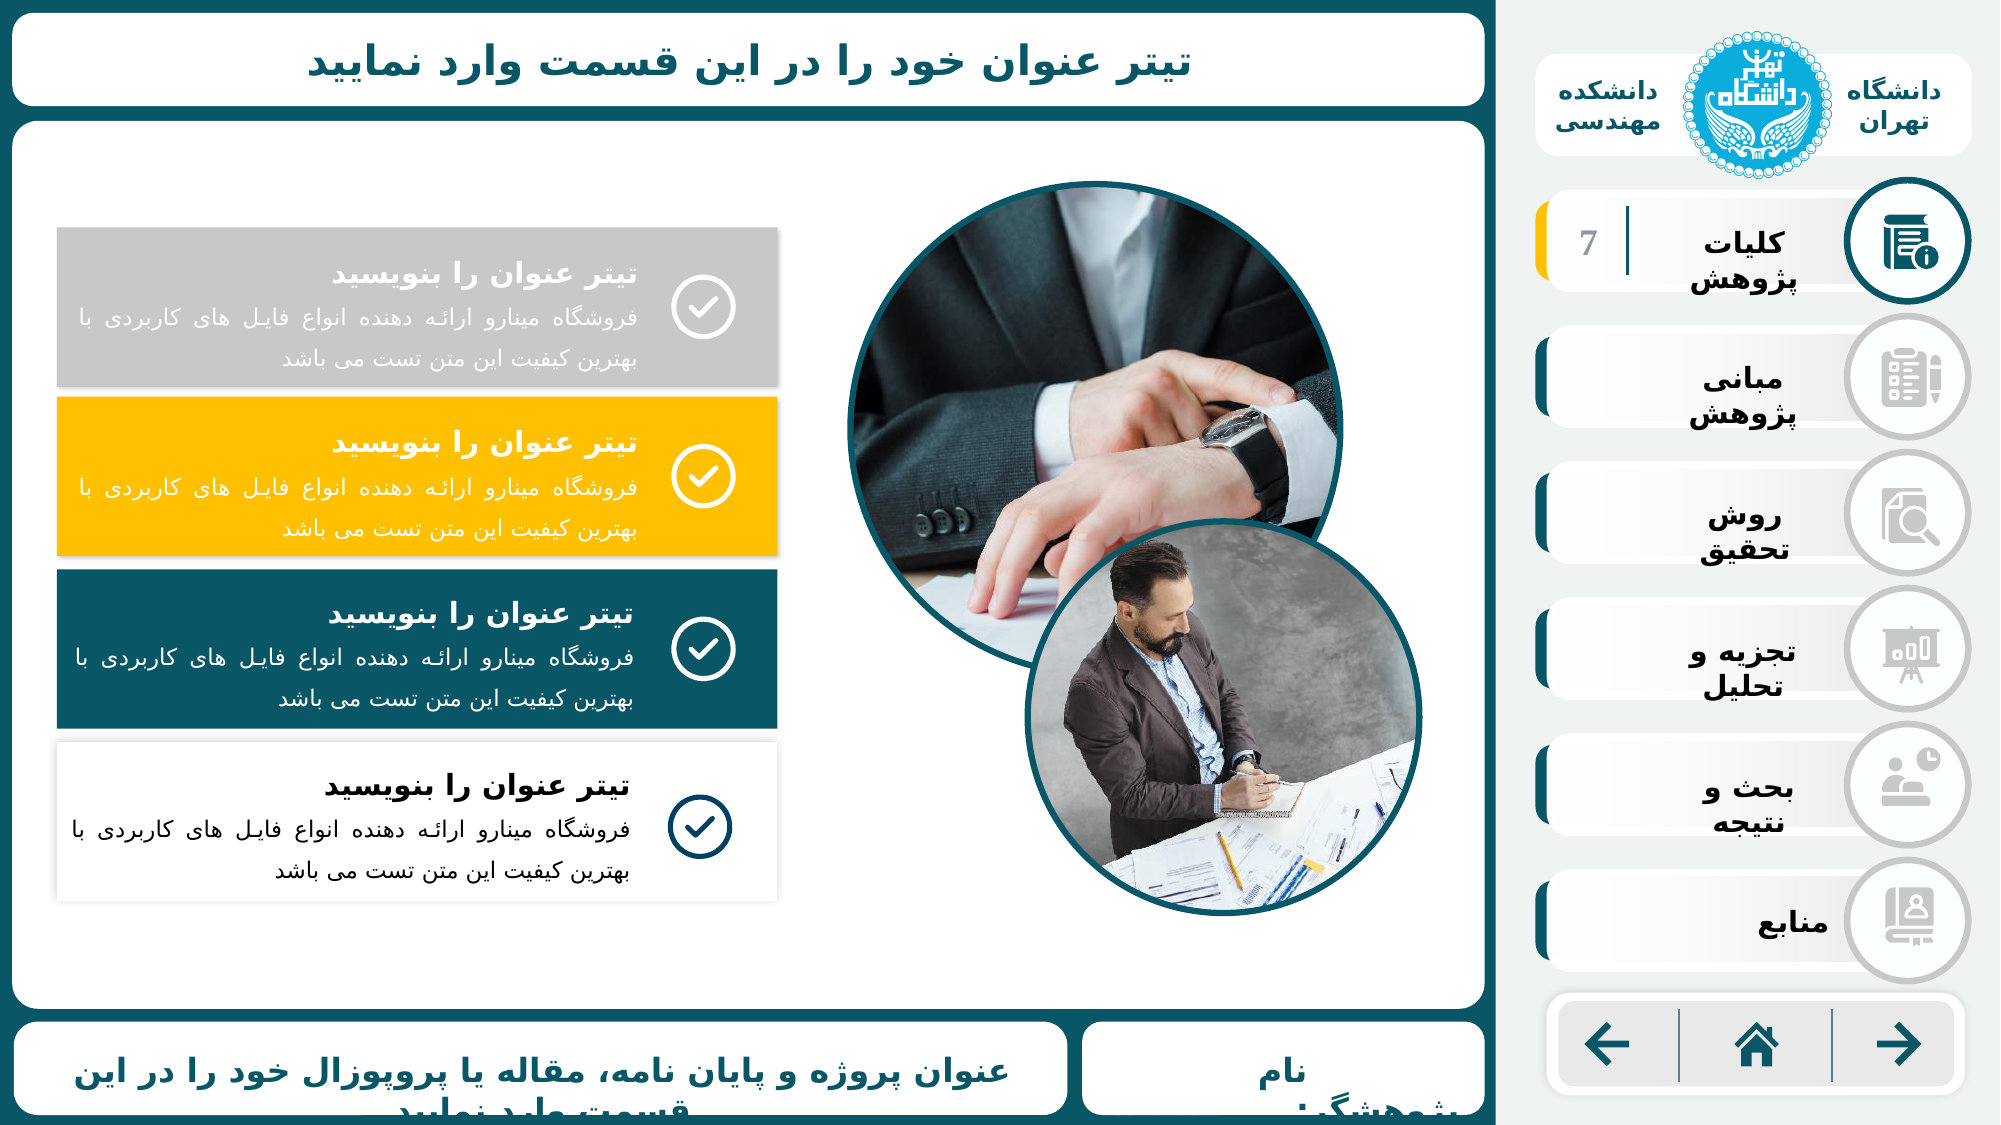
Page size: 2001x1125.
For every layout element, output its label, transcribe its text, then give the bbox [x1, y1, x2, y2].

text_box مبانی پژوهش [1642, 352, 1844, 437]
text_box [56, 227, 778, 387]
text_box کلیات پژوهش [1644, 216, 1844, 302]
text_box دانشگاه تهران [1832, 67, 1981, 142]
text_box منابع [1670, 895, 1844, 946]
slide_number 7 [1549, 210, 1628, 271]
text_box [850, 184, 1420, 914]
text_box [1881, 488, 1941, 547]
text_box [1885, 887, 1935, 947]
text_box عنوان پروژه و پایان نامه، مقاله یا پروپوزال خود را در این قسمت وارد نمایید [19, 1041, 1067, 1125]
text_box روش تحقیق [1646, 488, 1844, 573]
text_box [55, 569, 778, 729]
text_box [1734, 1021, 1779, 1067]
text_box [1883, 214, 1939, 270]
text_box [1881, 348, 1941, 408]
text_box بحث و نتیجه [1654, 760, 1844, 846]
text_box تجزیه و تحلیل [1642, 624, 1844, 710]
text_box تیتر عنوان خود را در این قسمت وارد نمایید [19, 26, 1481, 92]
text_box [1881, 747, 1941, 807]
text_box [1881, 625, 1941, 684]
text_box نام پژوهشگر:............... [1084, 1041, 1482, 1125]
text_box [51, 741, 778, 902]
picture [1683, 31, 1832, 179]
text_box [1877, 1021, 1922, 1067]
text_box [56, 396, 778, 557]
text_box دانشکده مهندسی [1522, 67, 1683, 142]
text_box [1584, 1021, 1629, 1067]
